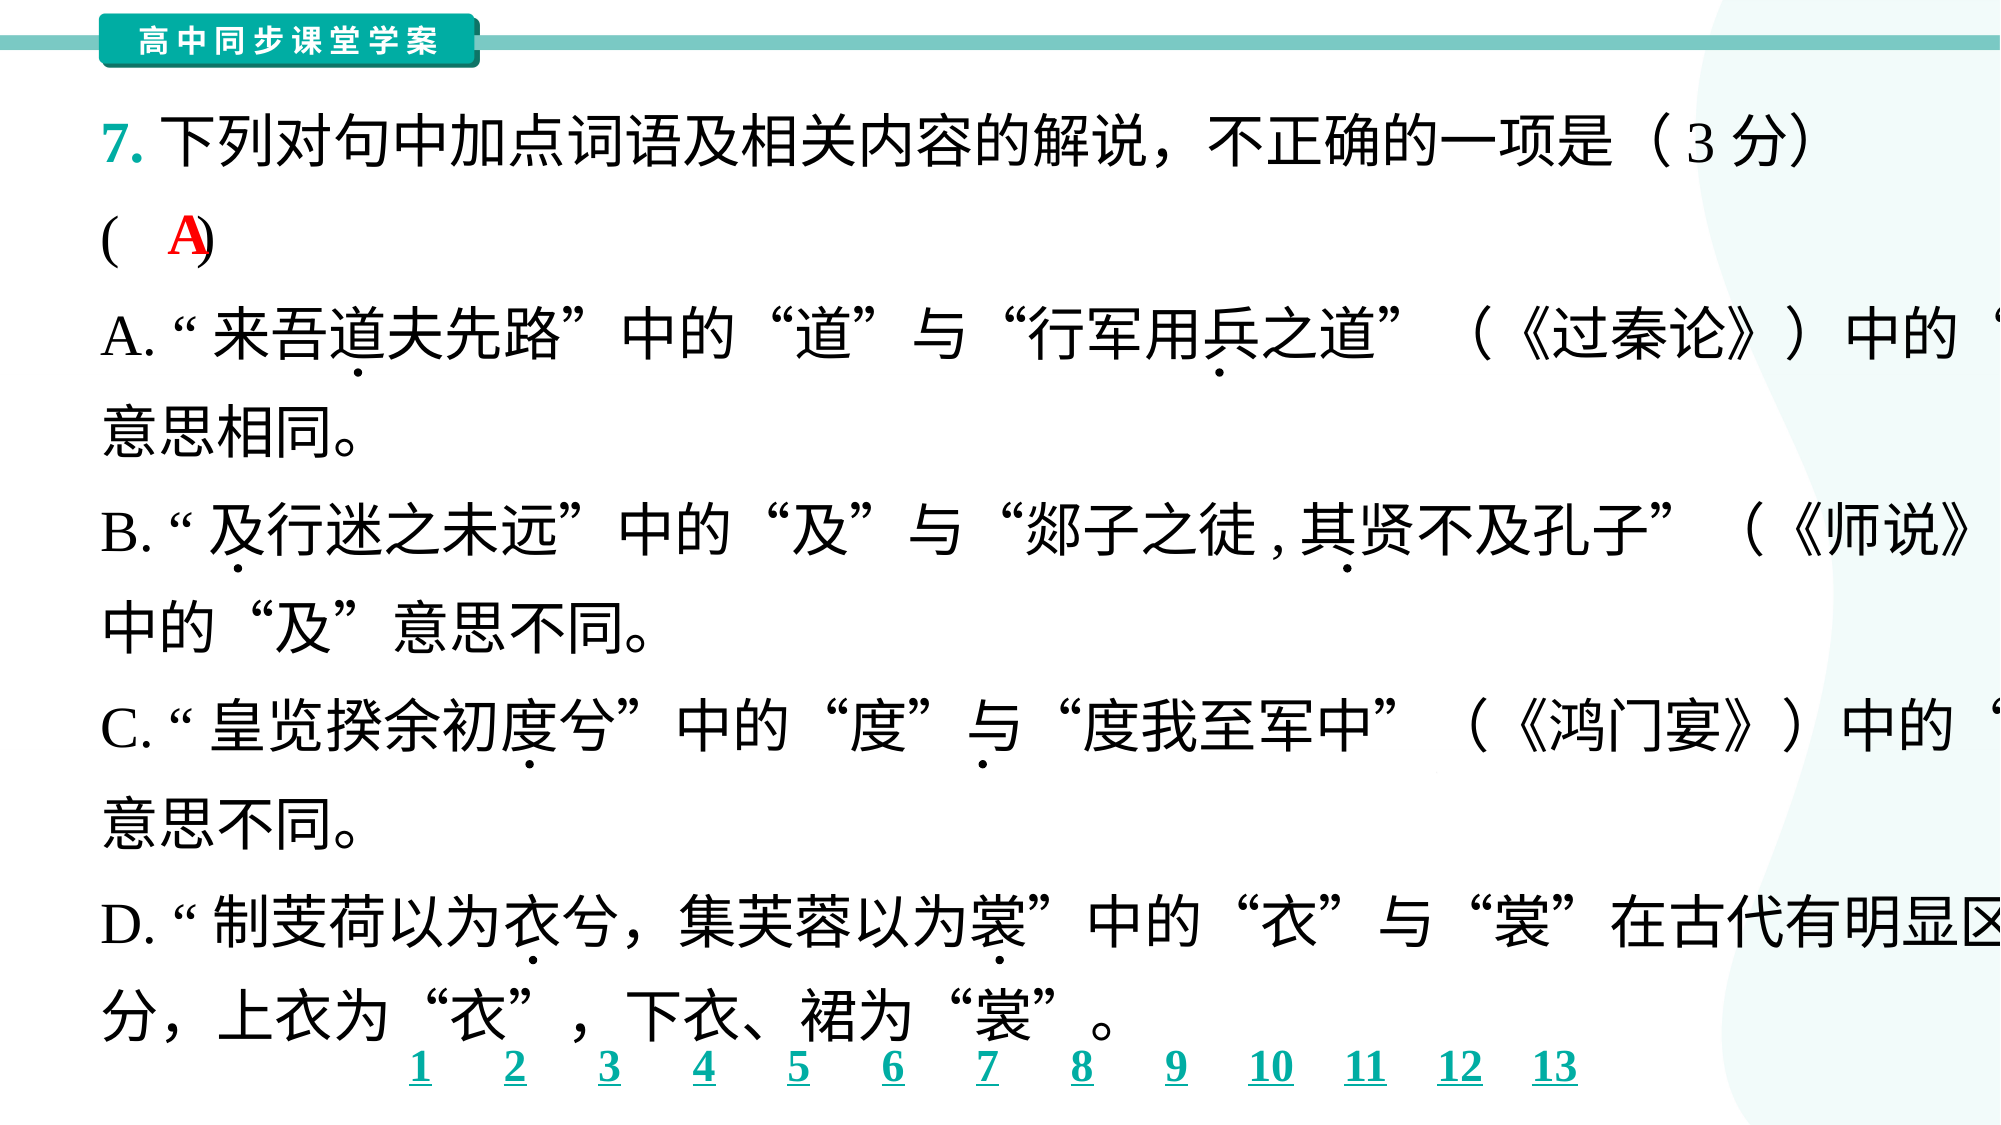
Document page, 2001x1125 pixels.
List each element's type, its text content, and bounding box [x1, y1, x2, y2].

text_box [995, 955, 1004, 965]
text_box [528, 955, 538, 965]
text_box [978, 760, 987, 769]
text_box [353, 368, 363, 377]
text_box [1343, 564, 1352, 573]
text_box A [145, 172, 231, 258]
text_box 7.下列对句中加点词语及相关内容的解说，不正确的一项是（3分） ( ) [100, 76, 1899, 259]
picture [0, 0, 2000, 1125]
text_box [233, 564, 243, 573]
text_box A. “来吾道夫先路”中的“道”与“行军用兵之道”（《过秦论》）中的“道” 意思相同。 B. “及行迷之未远”中的“及”与“郯子之徒,其贤不及孔子”（《师说》） 中的“及”意思不同。 C. “皇览揆余初度兮”中的“度”与“度我至军中”（《鸿门宴》）中的“度” 意思不同。 D. “制芰荷以为衣兮，集芙蓉以为裳”中的“衣”与“裳”在古代有明显区 分，上衣为“衣”，下衣、裙为“裳”。 [100, 269, 1899, 1041]
text_box [525, 760, 534, 769]
text_box [1215, 368, 1224, 377]
